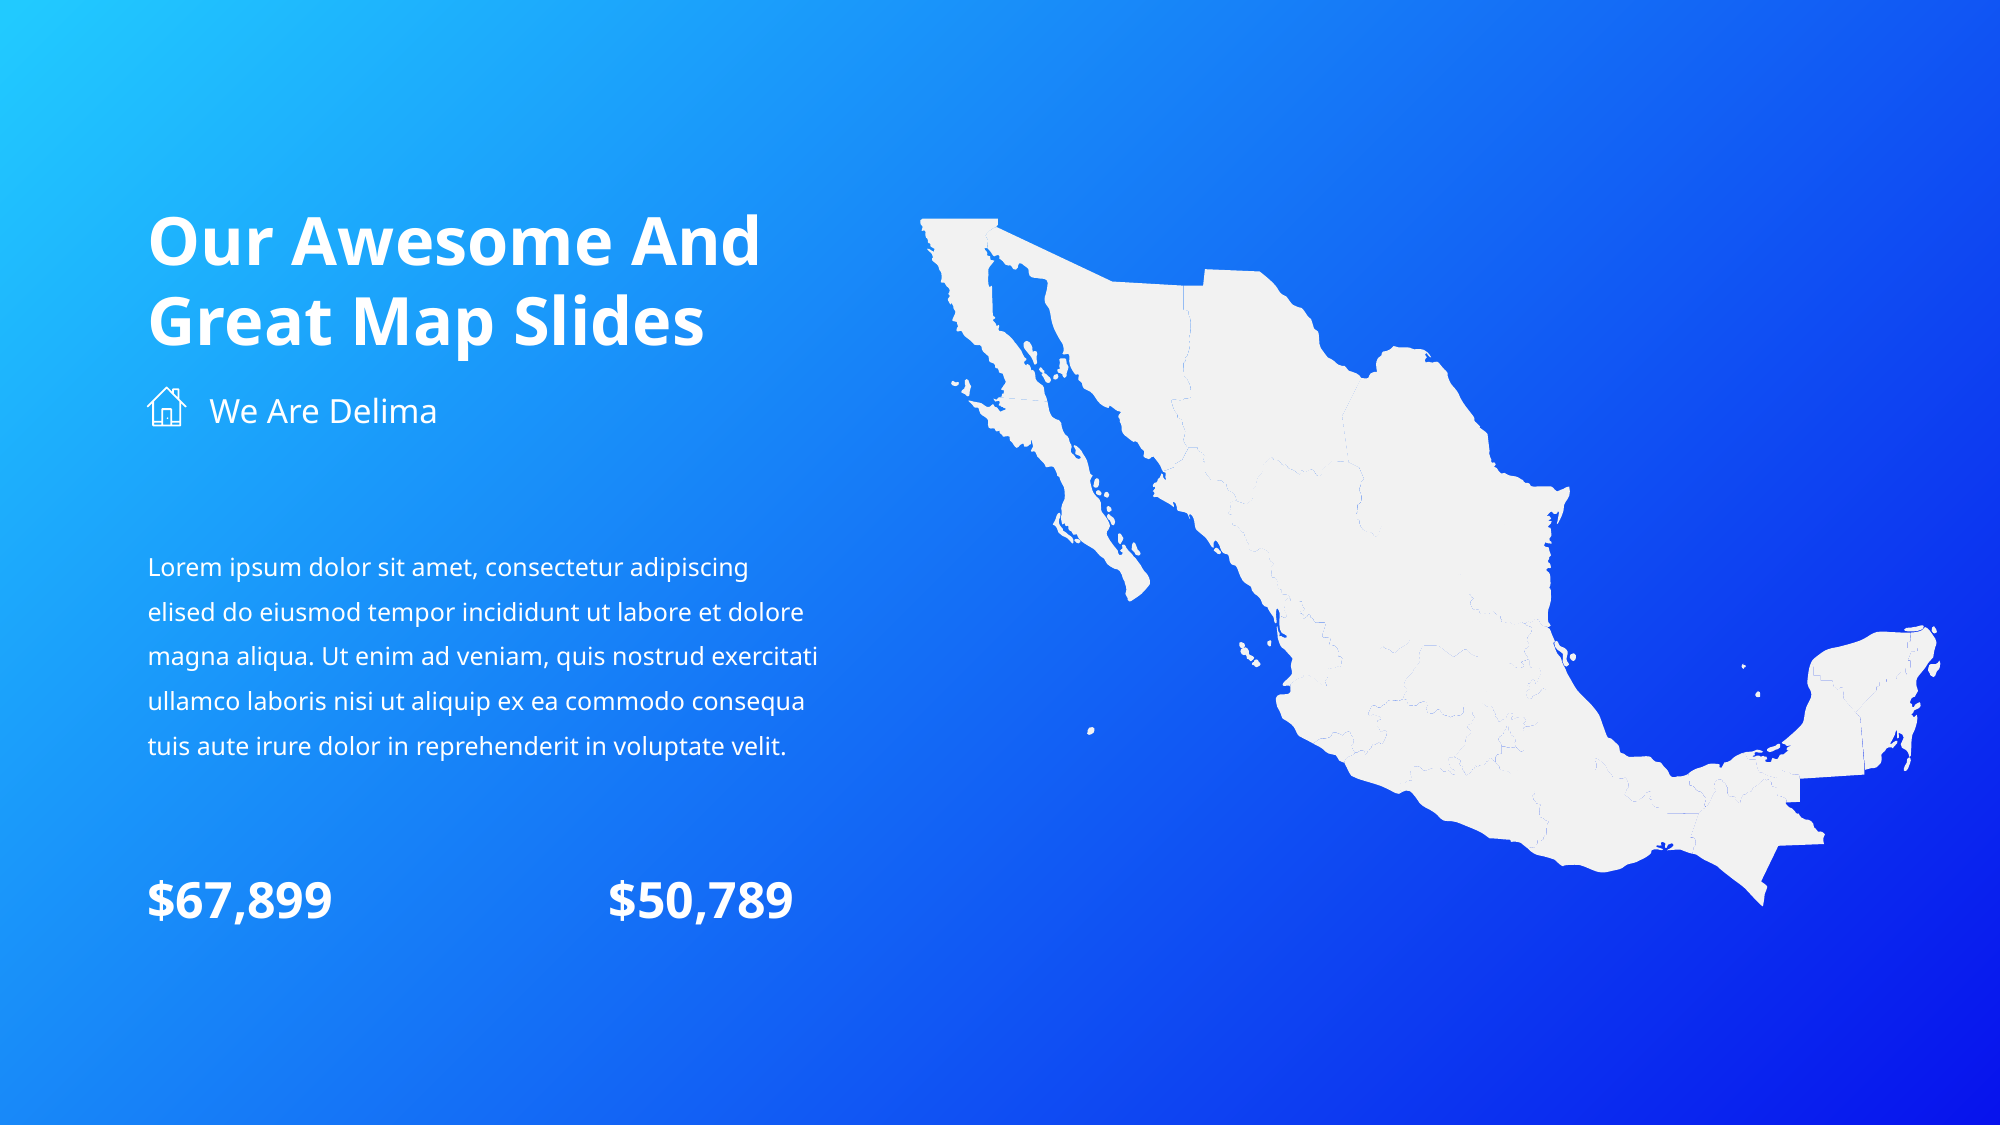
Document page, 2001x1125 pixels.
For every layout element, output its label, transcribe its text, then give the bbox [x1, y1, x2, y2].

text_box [132, 191, 827, 439]
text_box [920, 218, 1941, 907]
text_box [0, 0, 2000, 1125]
text_box $67,899 [132, 861, 410, 937]
text_box $50,789 [594, 861, 872, 937]
text_box Lorem ipsum dolor sit amet, consectetur adipiscing elised do eiusmod tempor incididunt ut labore et dolore magna aliqua. Ut enim ad veniam, quis nostrud exercitati ullamco laboris nisi ut aliquip ex ea commodo consequa tuis aute irure dolor in reprehenderit in voluptate velit. [132, 528, 841, 768]
